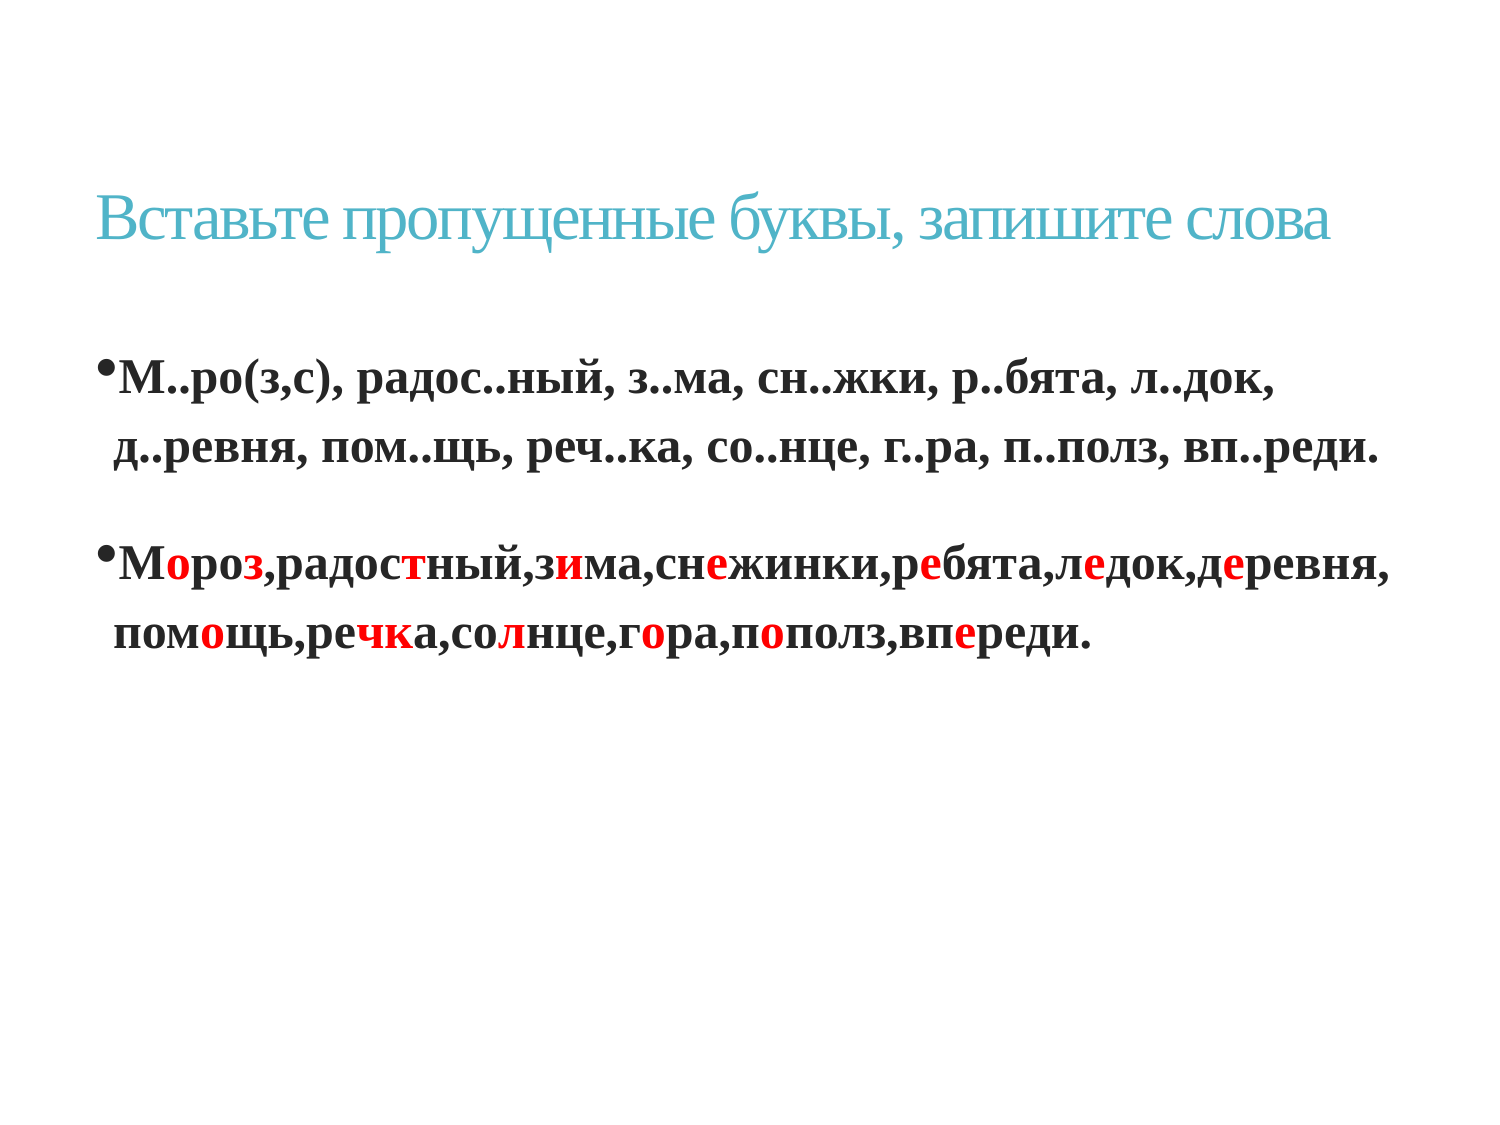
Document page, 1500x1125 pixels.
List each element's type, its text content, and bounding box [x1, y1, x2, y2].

list М..ро(з,с), радос..ный, з..ма, сн..жки, р..бята, л..док, д..ревня, пом..щь, реч..ка, со..нце, г..ра, п..полз, вп..реди. Мороз,радостный,зима,снежинки,ребята,ледок,деревня,помощь,речка,солнце,гора,пополз,впереди. [83, 326, 1407, 945]
title Вставьте пропущенные буквы, запишите слова [80, 81, 1407, 354]
